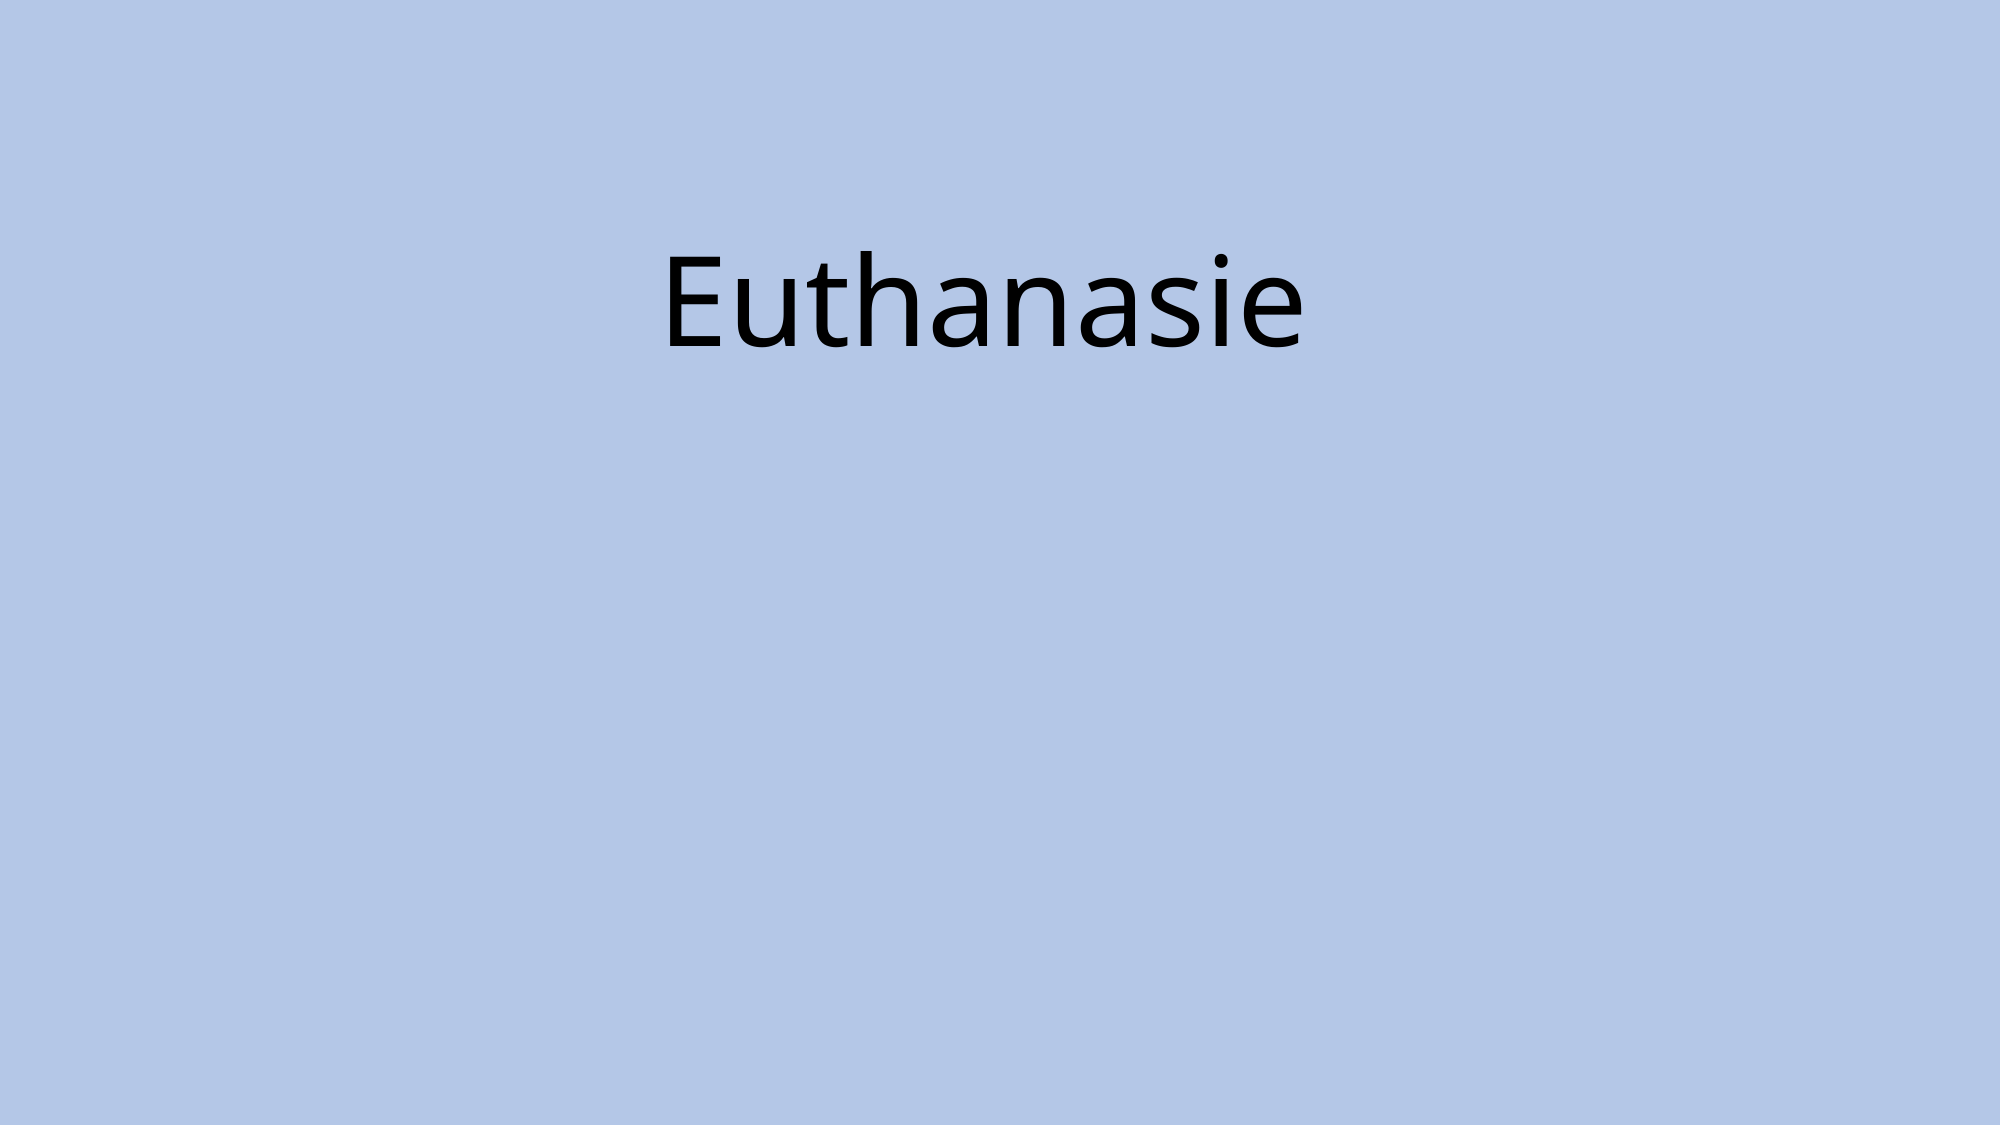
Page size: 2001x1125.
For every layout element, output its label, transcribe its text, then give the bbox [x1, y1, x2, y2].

title Euthanasie [249, 184, 1750, 382]
